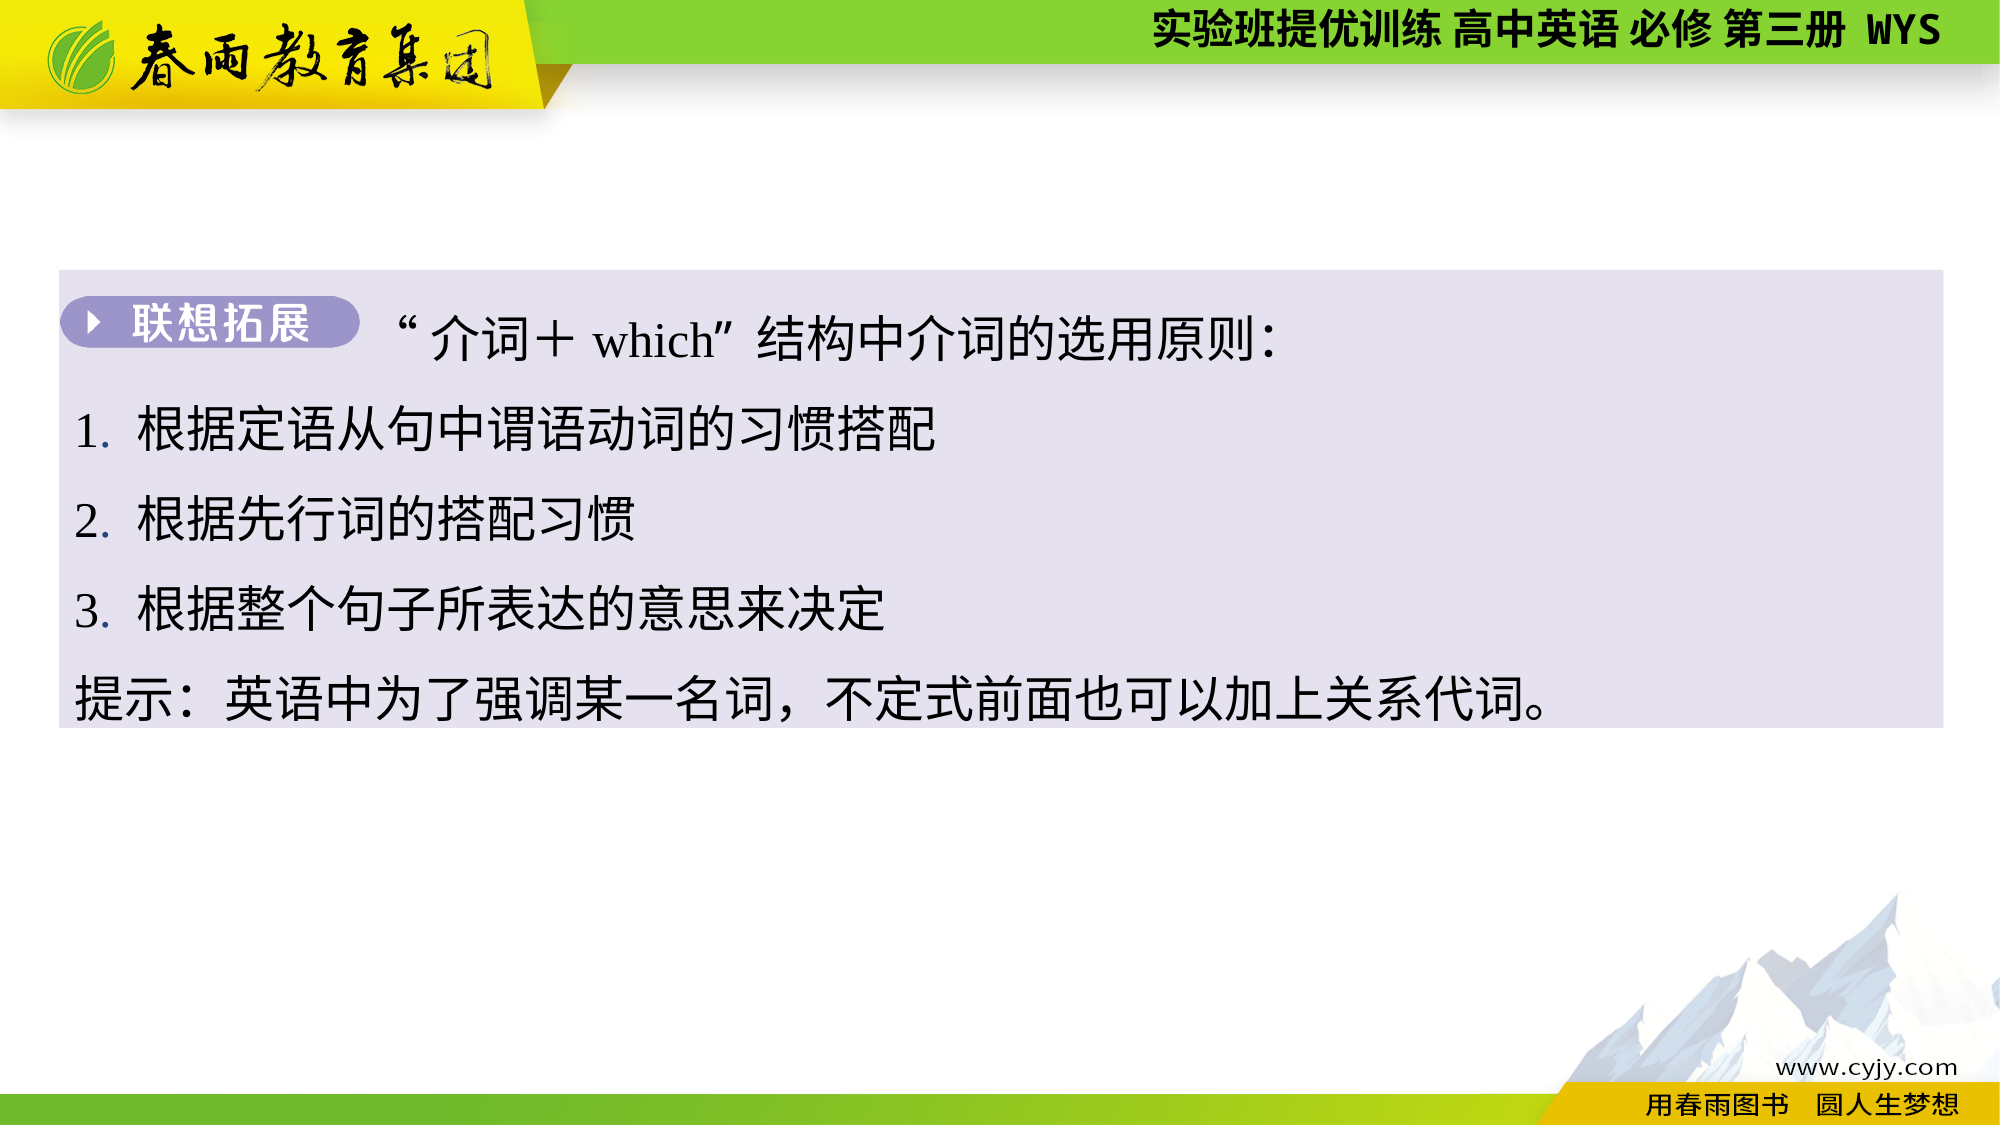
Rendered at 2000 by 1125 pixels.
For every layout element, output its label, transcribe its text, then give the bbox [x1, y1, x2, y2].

list “介词＋which” 结构中介词的选用原则： 1. 根据定语从句中谓语动词的习惯搭配 2. 根据先行词的搭配习惯 3. 根据整个句子所表达的意思来决定 提示：英语中为了强调某一名词，不定式前面也可以加上关系代词。 [59, 269, 1944, 728]
picture [0, 0, 2000, 1125]
